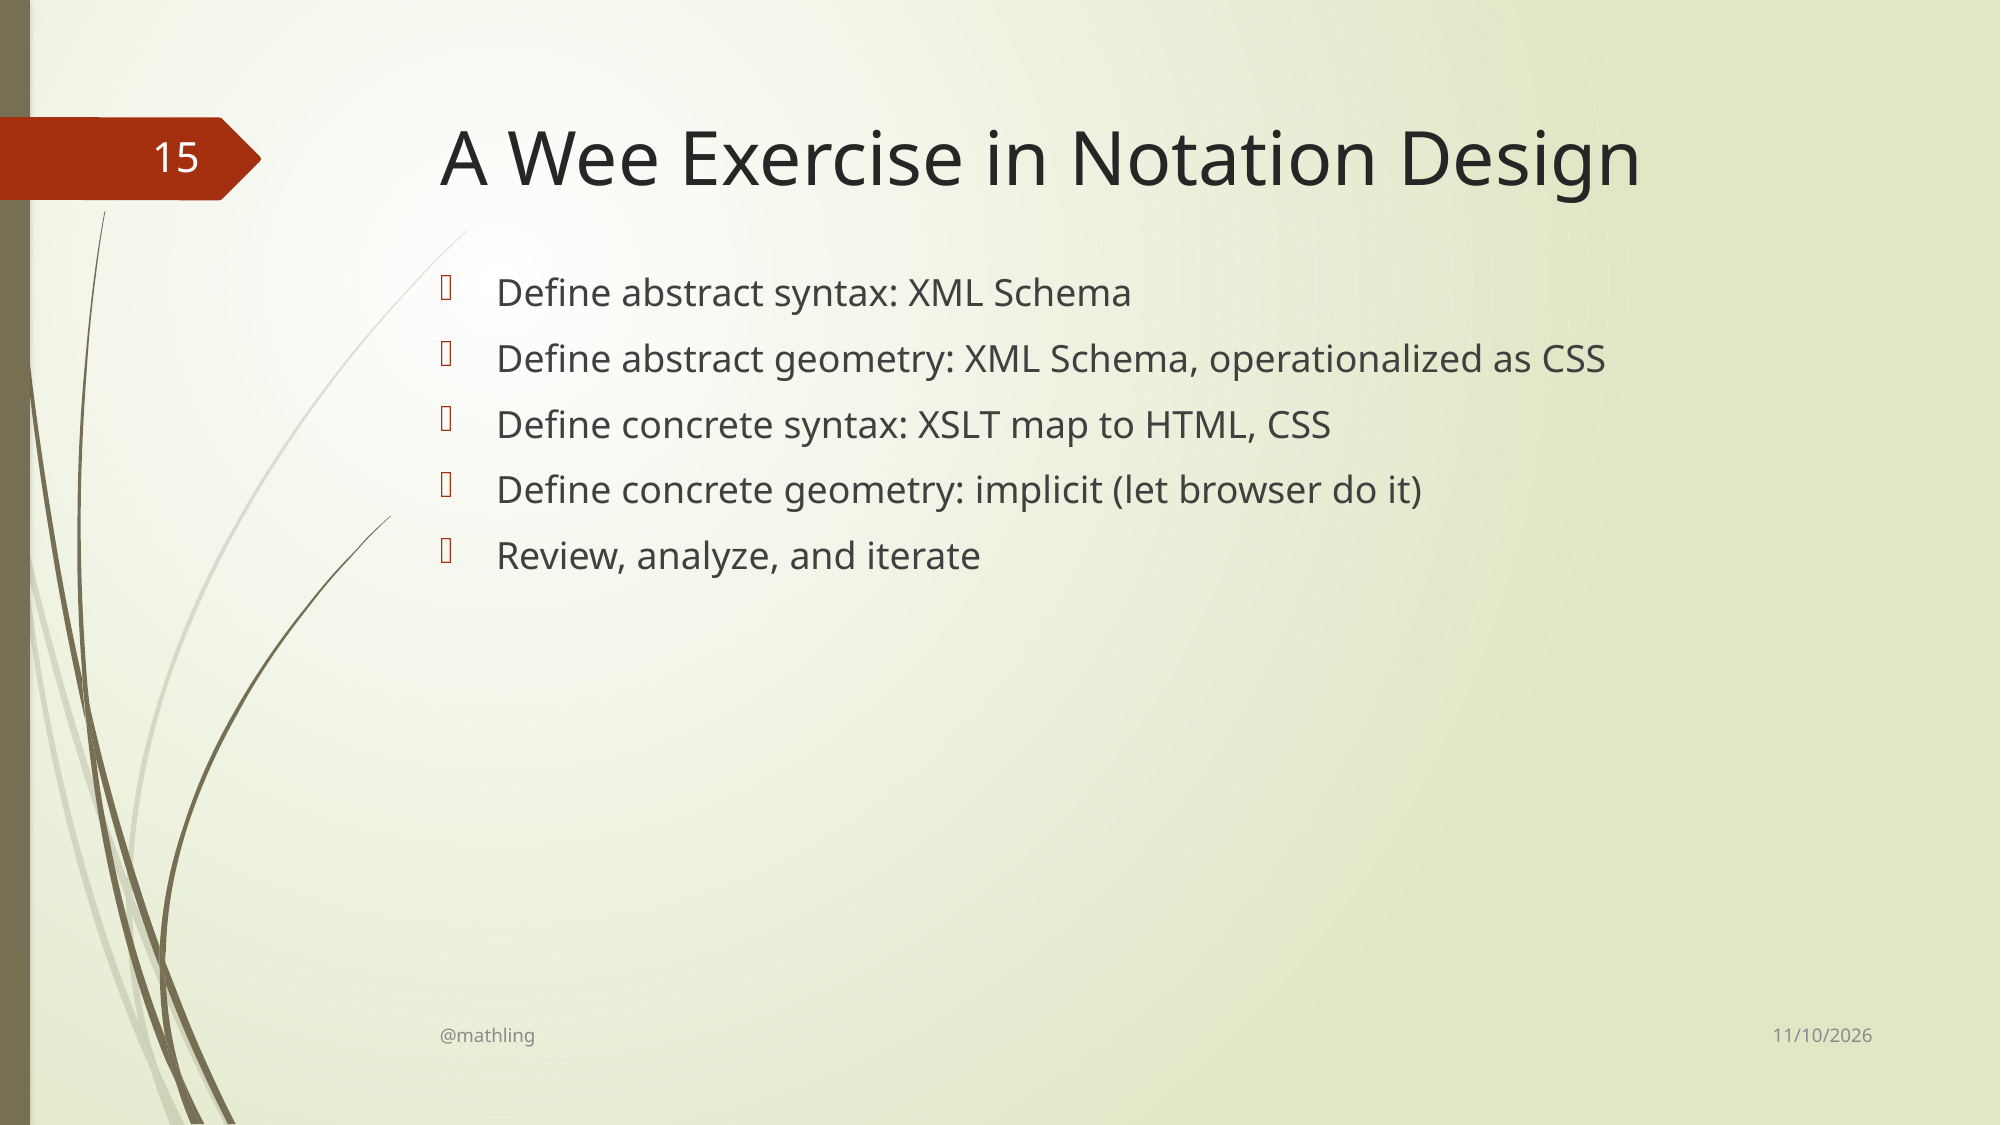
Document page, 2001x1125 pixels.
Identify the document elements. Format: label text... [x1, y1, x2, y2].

slide_number 15 [87, 129, 216, 190]
title A Wee Exercise in Notation Design [425, 102, 1888, 261]
list Define abstract syntax: XML Schema Define abstract geometry: XML Schema, operationalized as CSS Define concrete syntax: XSLT map to HTML, CSS Define concrete geometry: implicit (let browser do it) Review, analyze, and iterate [424, 261, 1888, 970]
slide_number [1699, 1005, 1888, 1067]
footer @mathling [424, 1006, 1675, 1067]
